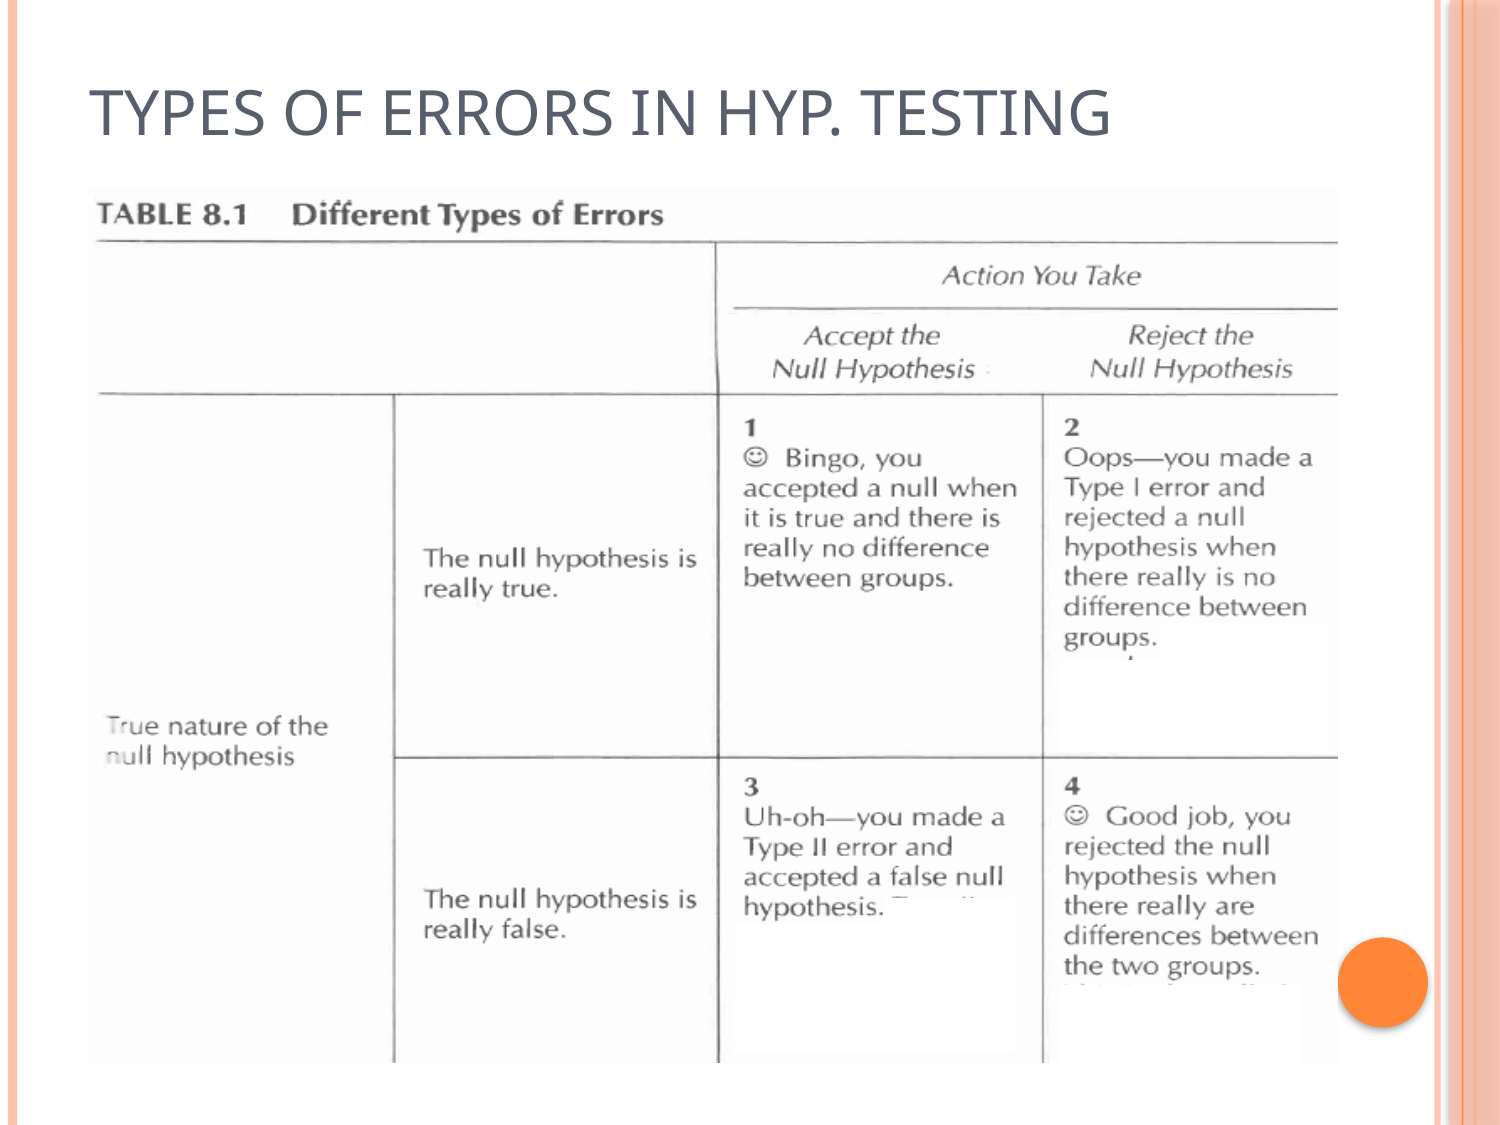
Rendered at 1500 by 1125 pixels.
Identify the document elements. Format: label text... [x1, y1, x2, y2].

title Types of Errors in Hyp. Testing [75, 24, 1300, 155]
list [86, 186, 1339, 1063]
